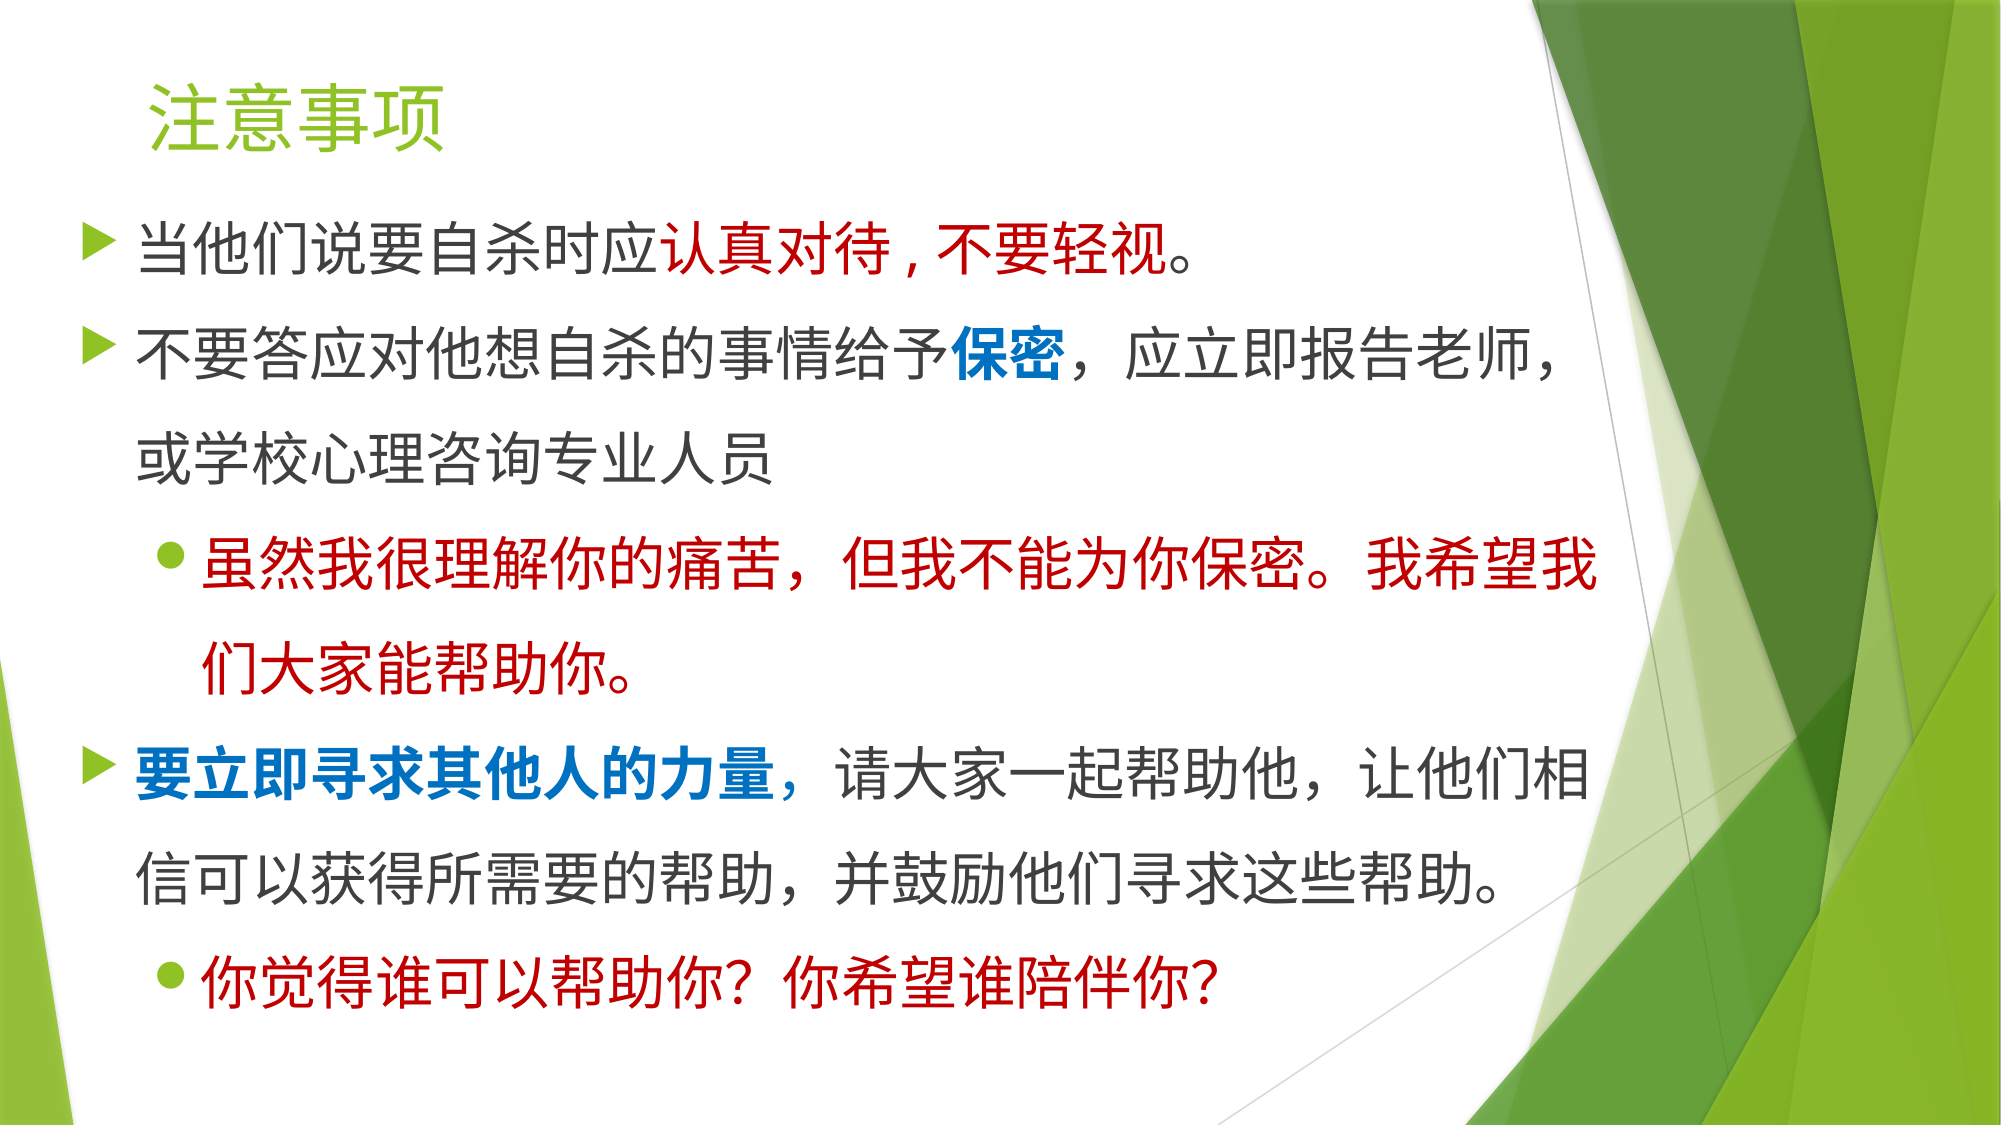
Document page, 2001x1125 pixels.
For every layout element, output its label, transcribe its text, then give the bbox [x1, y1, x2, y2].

text_box 注意事项 [131, 63, 1000, 169]
list 当他们说要自杀时应认真对待,不要轻视。 不要答应对他想自杀的事情给予保密，应立即报告老师，或学校心理咨询专业人员 虽然我很理解你的痛苦，但我不能为你保密。我希望我们大家能帮助你。 要立即寻求其他人的力量，请大家一起帮助他，让他们相信可以获得所需要的帮助，并鼓励他们寻求这些帮助。 你觉得谁可以帮助你？你希望谁陪伴你？ [63, 169, 1662, 934]
